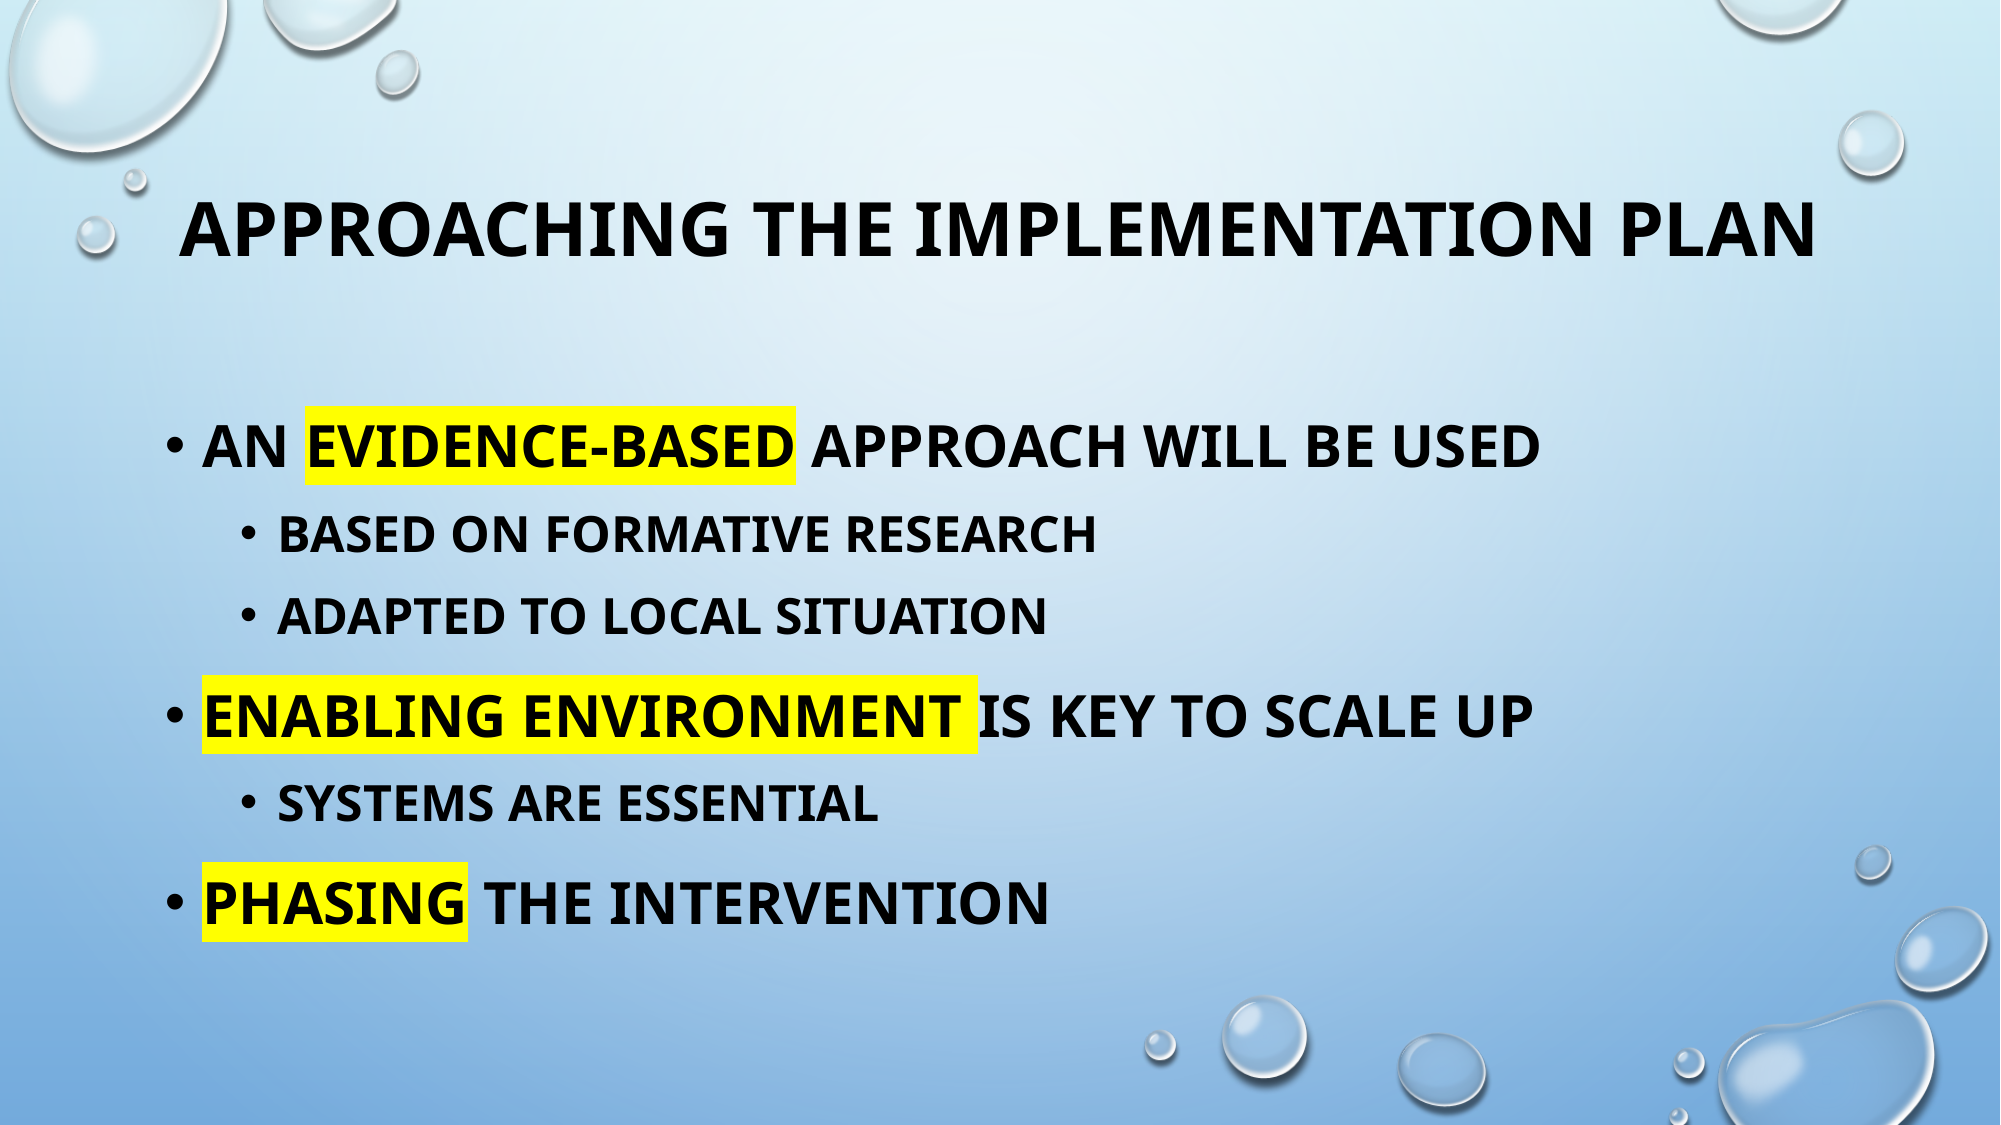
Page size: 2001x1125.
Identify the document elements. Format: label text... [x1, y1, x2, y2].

picture [0, 0, 2000, 1125]
list An evidence-based approach will be used Based on formative research Adapted to local situation Enabling environment is key to scale up Systems are essential Phasing the intervention [149, 388, 1850, 950]
title Approaching the implementation plan [149, 101, 1851, 364]
